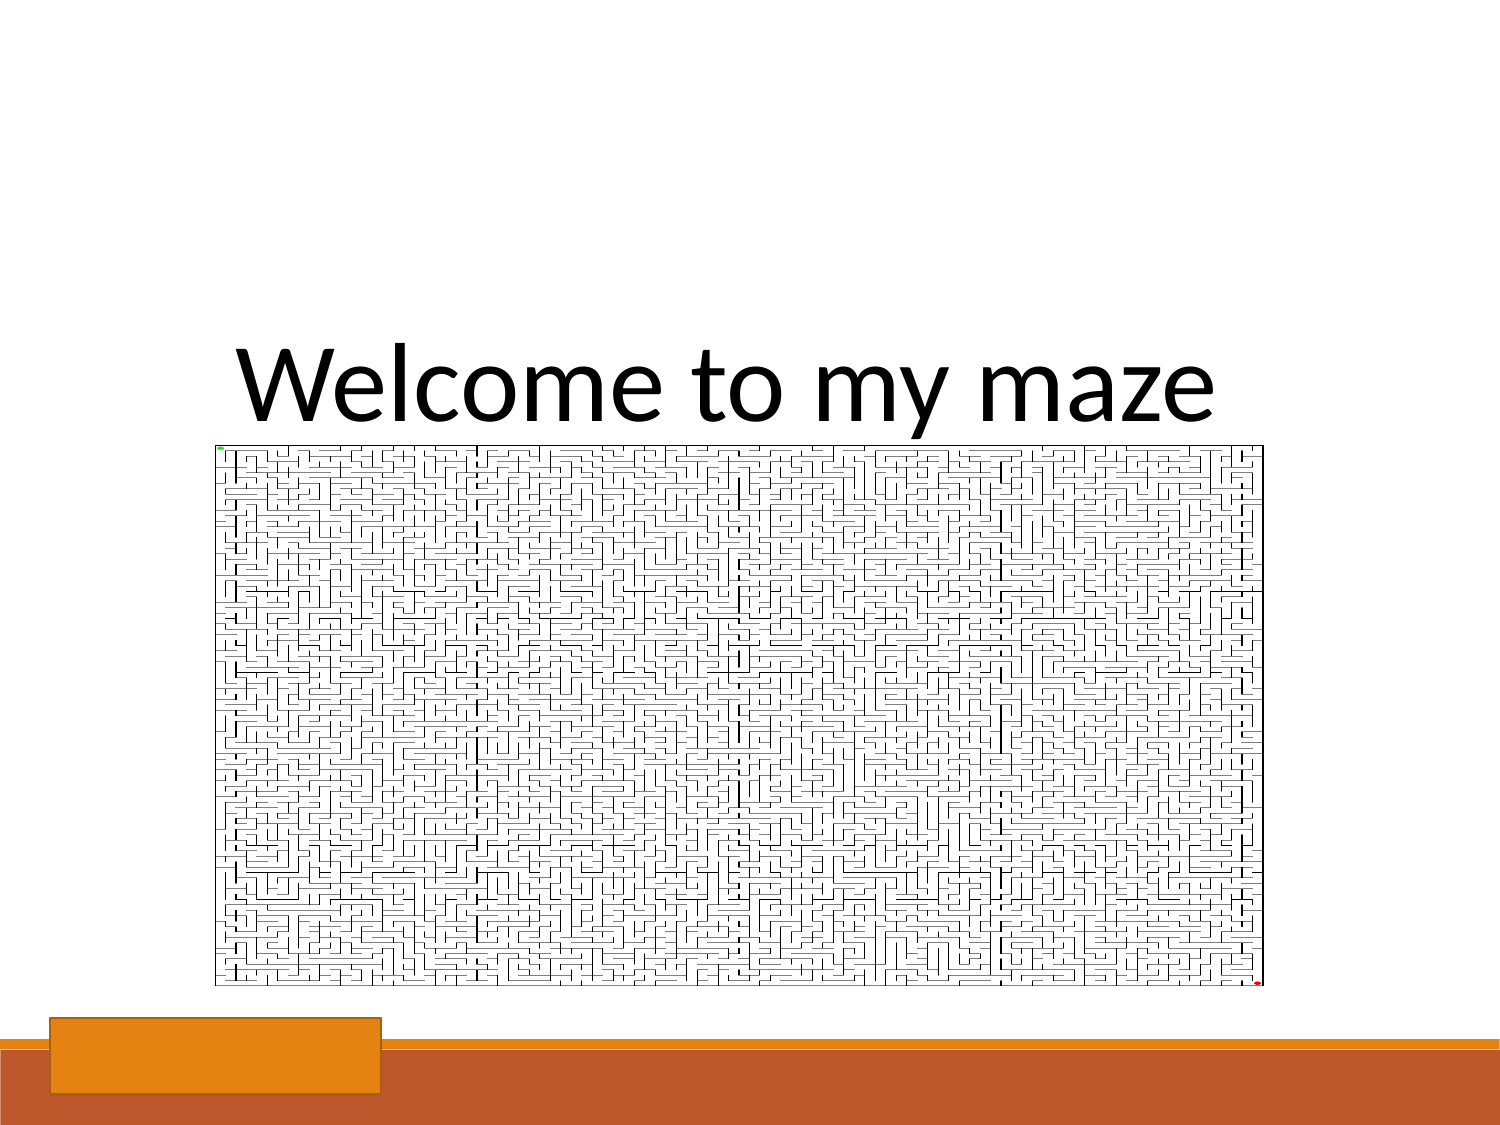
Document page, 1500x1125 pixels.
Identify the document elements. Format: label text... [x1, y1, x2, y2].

picture [215, 444, 1265, 986]
text_box Welcome to my maze [221, 301, 1259, 441]
text_box [49, 1017, 382, 1096]
